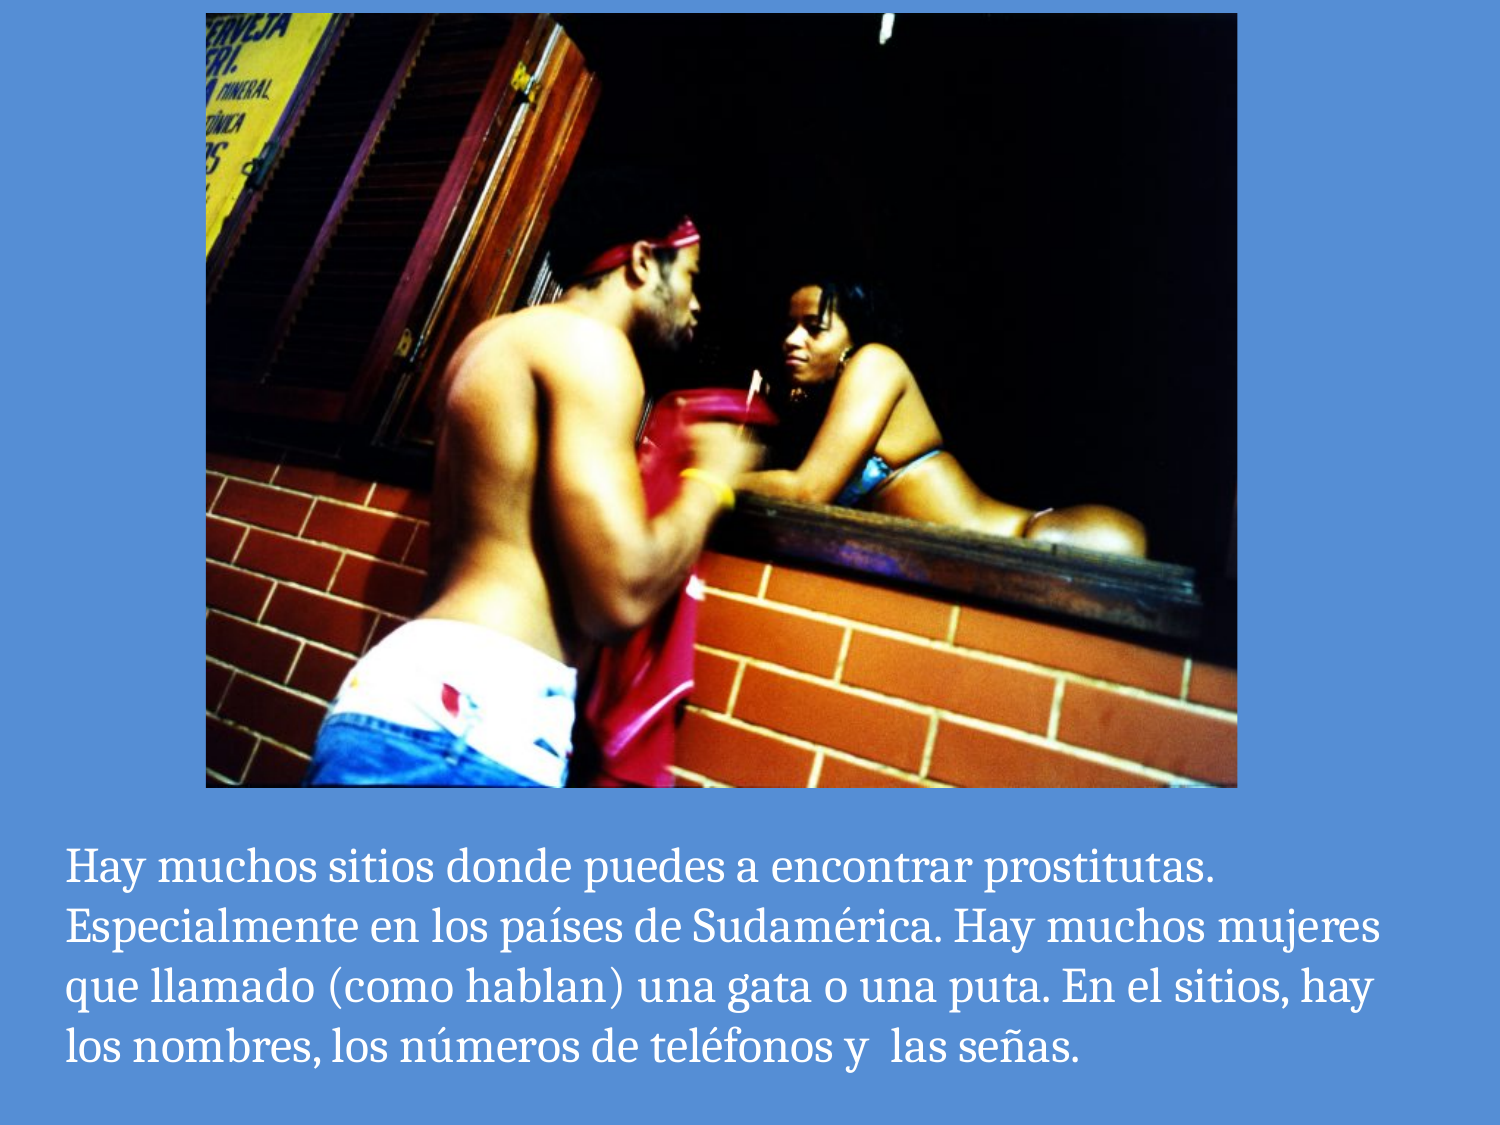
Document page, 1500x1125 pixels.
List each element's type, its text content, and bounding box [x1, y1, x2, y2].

picture [205, 13, 1238, 788]
list Hay muchos sitios donde puedes a encontrar prostitutas. Especialmente en los países de Sudamérica. Hay muchos mujeres que llamado (como hablan) una gata o una puta. En el sitios, hay los nombres, los números de teléfonos y las señas. [49, 824, 1438, 1125]
